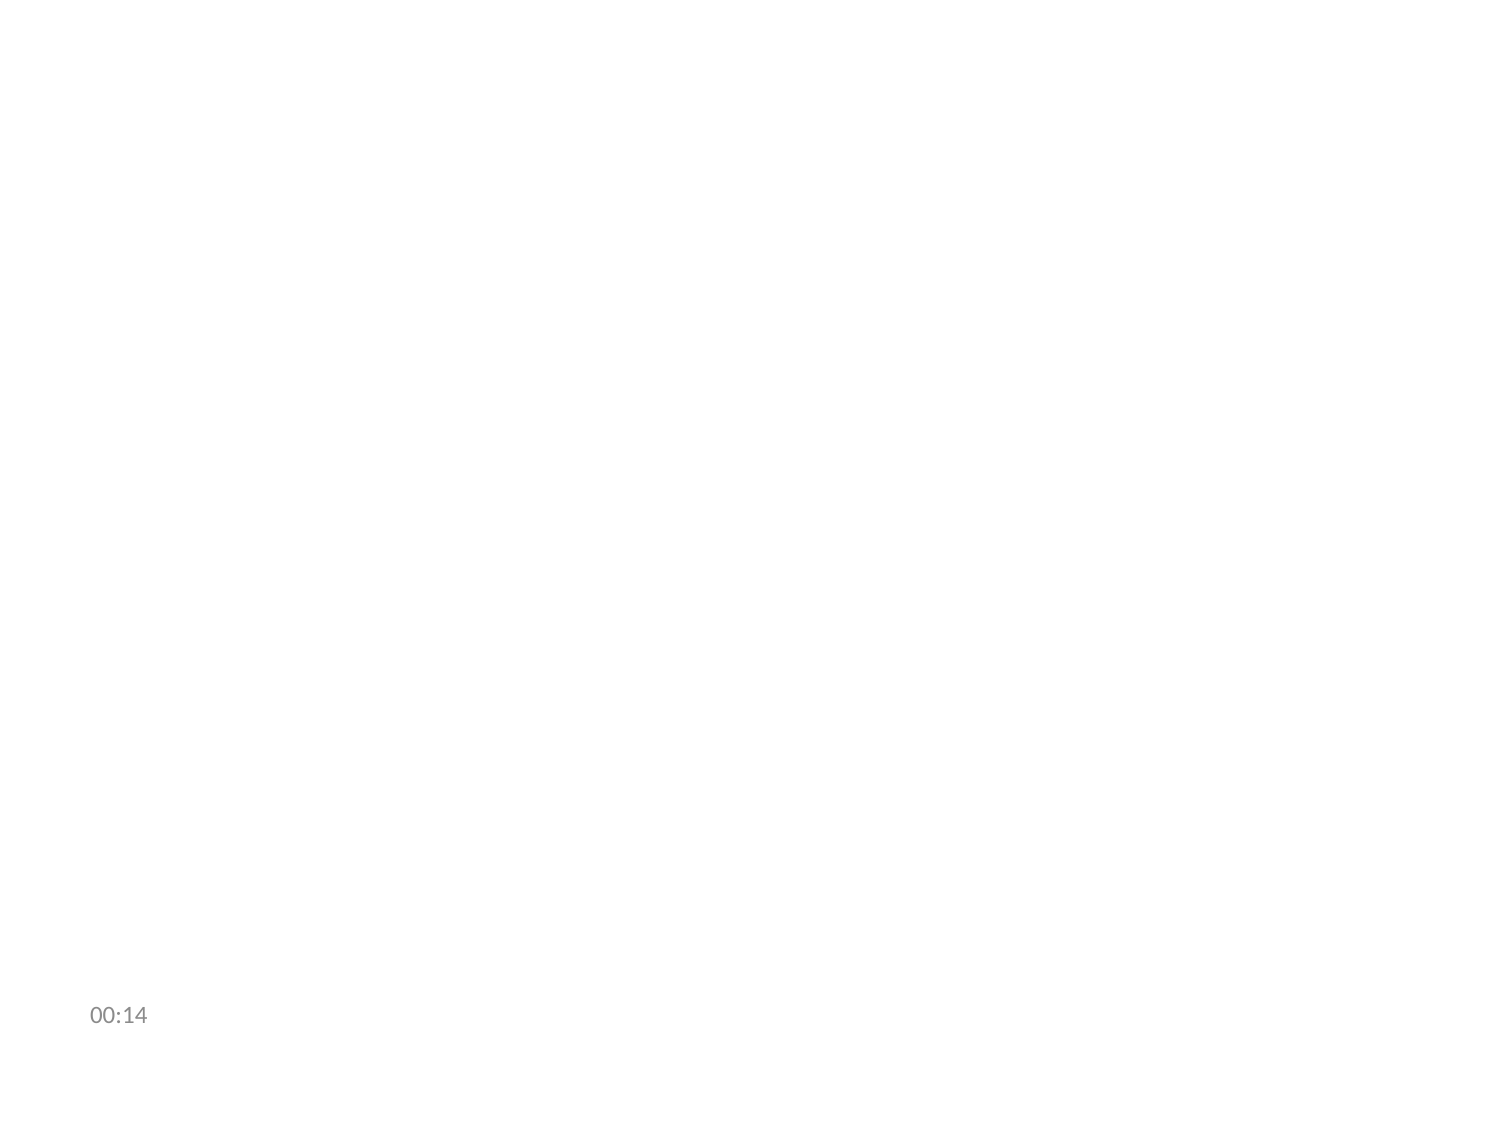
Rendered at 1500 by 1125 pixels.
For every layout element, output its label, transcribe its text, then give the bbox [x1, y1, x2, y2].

text_box 15:35 [75, 983, 425, 1044]
